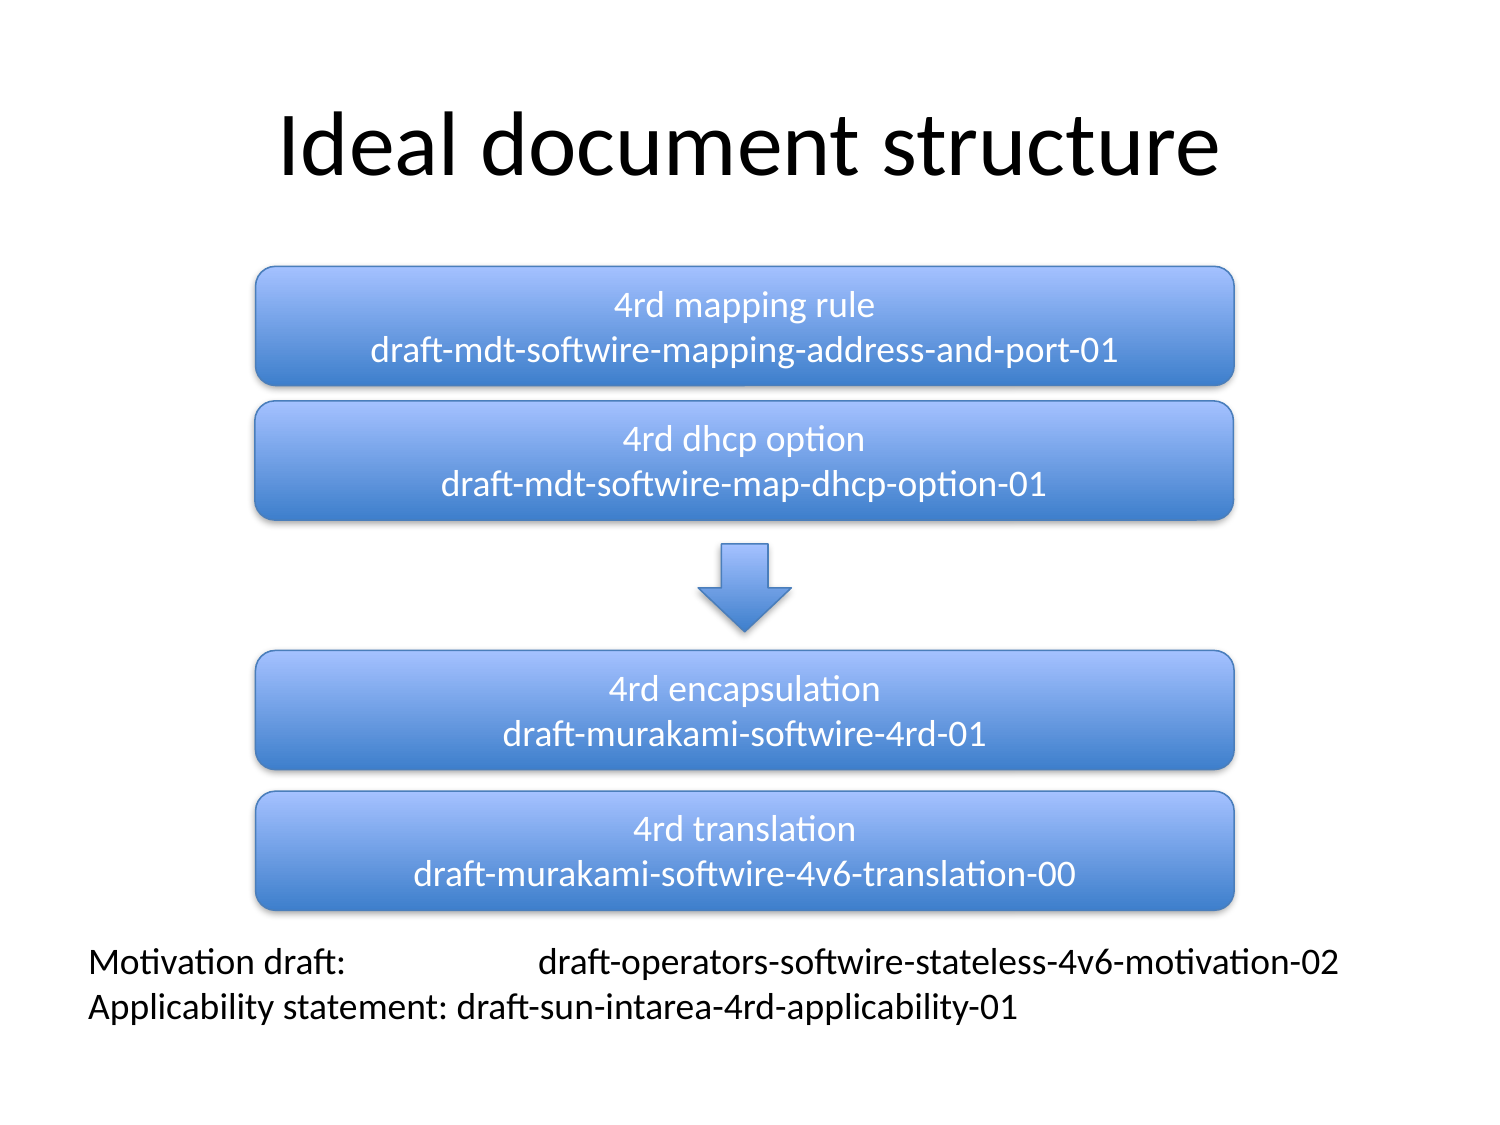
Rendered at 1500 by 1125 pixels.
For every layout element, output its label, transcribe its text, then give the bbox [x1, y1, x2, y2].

text_box Motivation draft: draft-operators-softwire-stateless-4v6-motivation-02 Applicability statement: draft-sun-intarea-4rd-applicability-01 [73, 929, 1355, 1034]
text_box 4rd translation draft-murakami-softwire-4v6-translation-00 [254, 790, 1235, 912]
title Ideal document structure [75, 45, 1425, 233]
text_box 4rd dhcp option draft-mdt-softwire-map-dhcp-option-01 [254, 400, 1235, 521]
text_box 4rd mapping rule draft-mdt-softwire-mapping-address-and-port-01 [254, 265, 1235, 387]
text_box 4rd encapsulation draft-murakami-softwire-4rd-01 [254, 649, 1235, 771]
text_box [697, 543, 793, 633]
